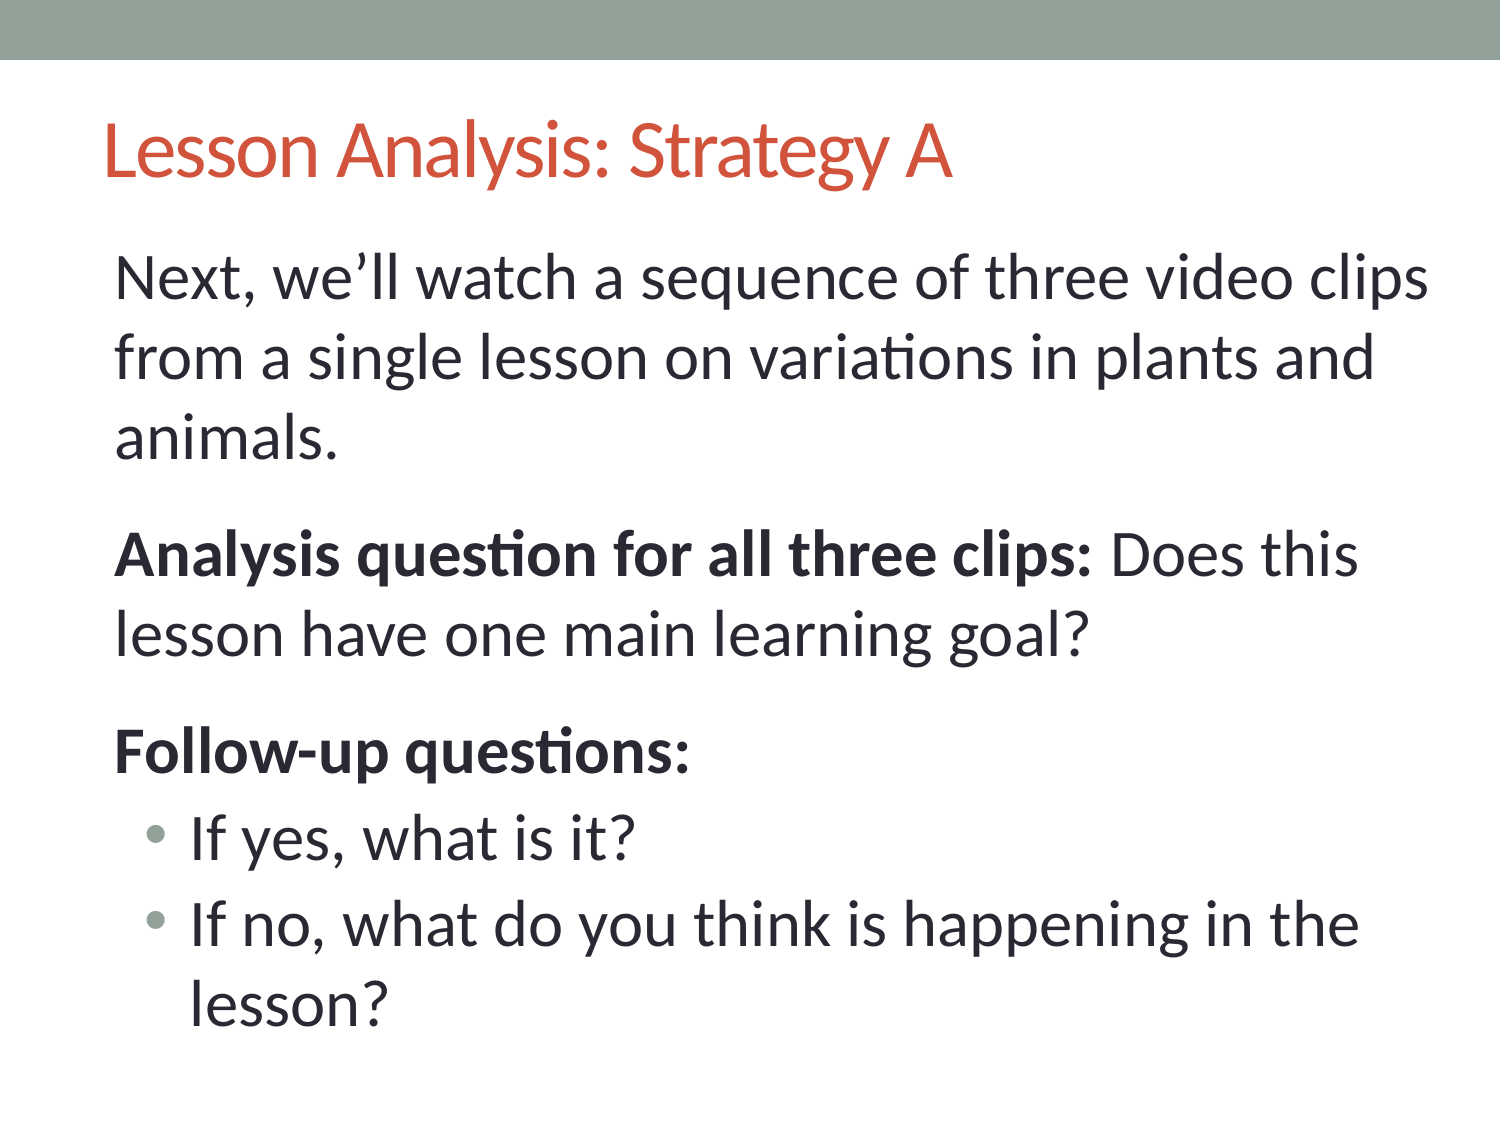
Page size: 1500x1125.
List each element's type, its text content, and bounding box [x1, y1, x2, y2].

title Lesson Analysis: Strategy A [87, 62, 1438, 225]
list Next, we’ll watch a sequence of three video clips from a single lesson on variations in plants and animals. Analysis question for all three clips: Does this lesson have one main learning goal? Follow-up questions: If yes, what is it? If no, what do you think is happening in the lesson? [99, 224, 1450, 1038]
